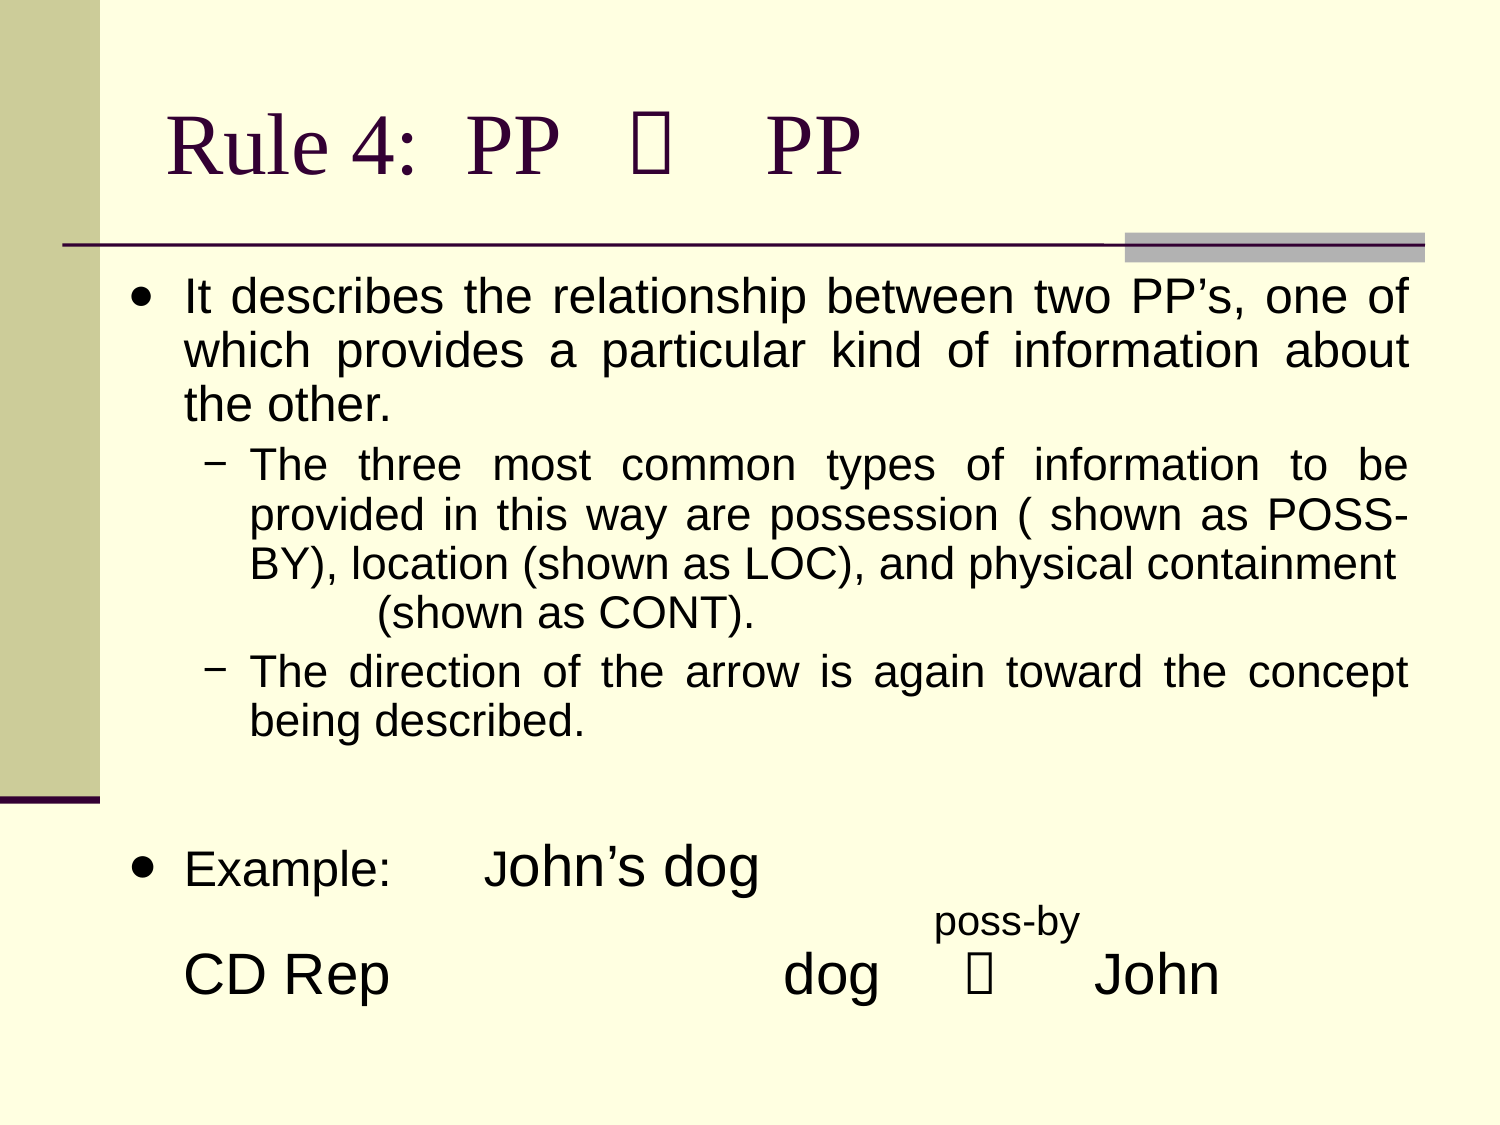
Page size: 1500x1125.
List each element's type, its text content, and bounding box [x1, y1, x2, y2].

title Rule 4: PP  PP [150, 45, 1425, 234]
list It describes the relationship between two PP’s, one of which provides a particular kind of information about the other. The three most common types of information to be provided in this way are possession ( shown as POSS-BY), location (shown as LOC), and physical containment (shown as CONT). The direction of the arrow is again toward the concept being described. Example: John’s dog poss-by CD Rep dog  John [112, 262, 1425, 1006]
